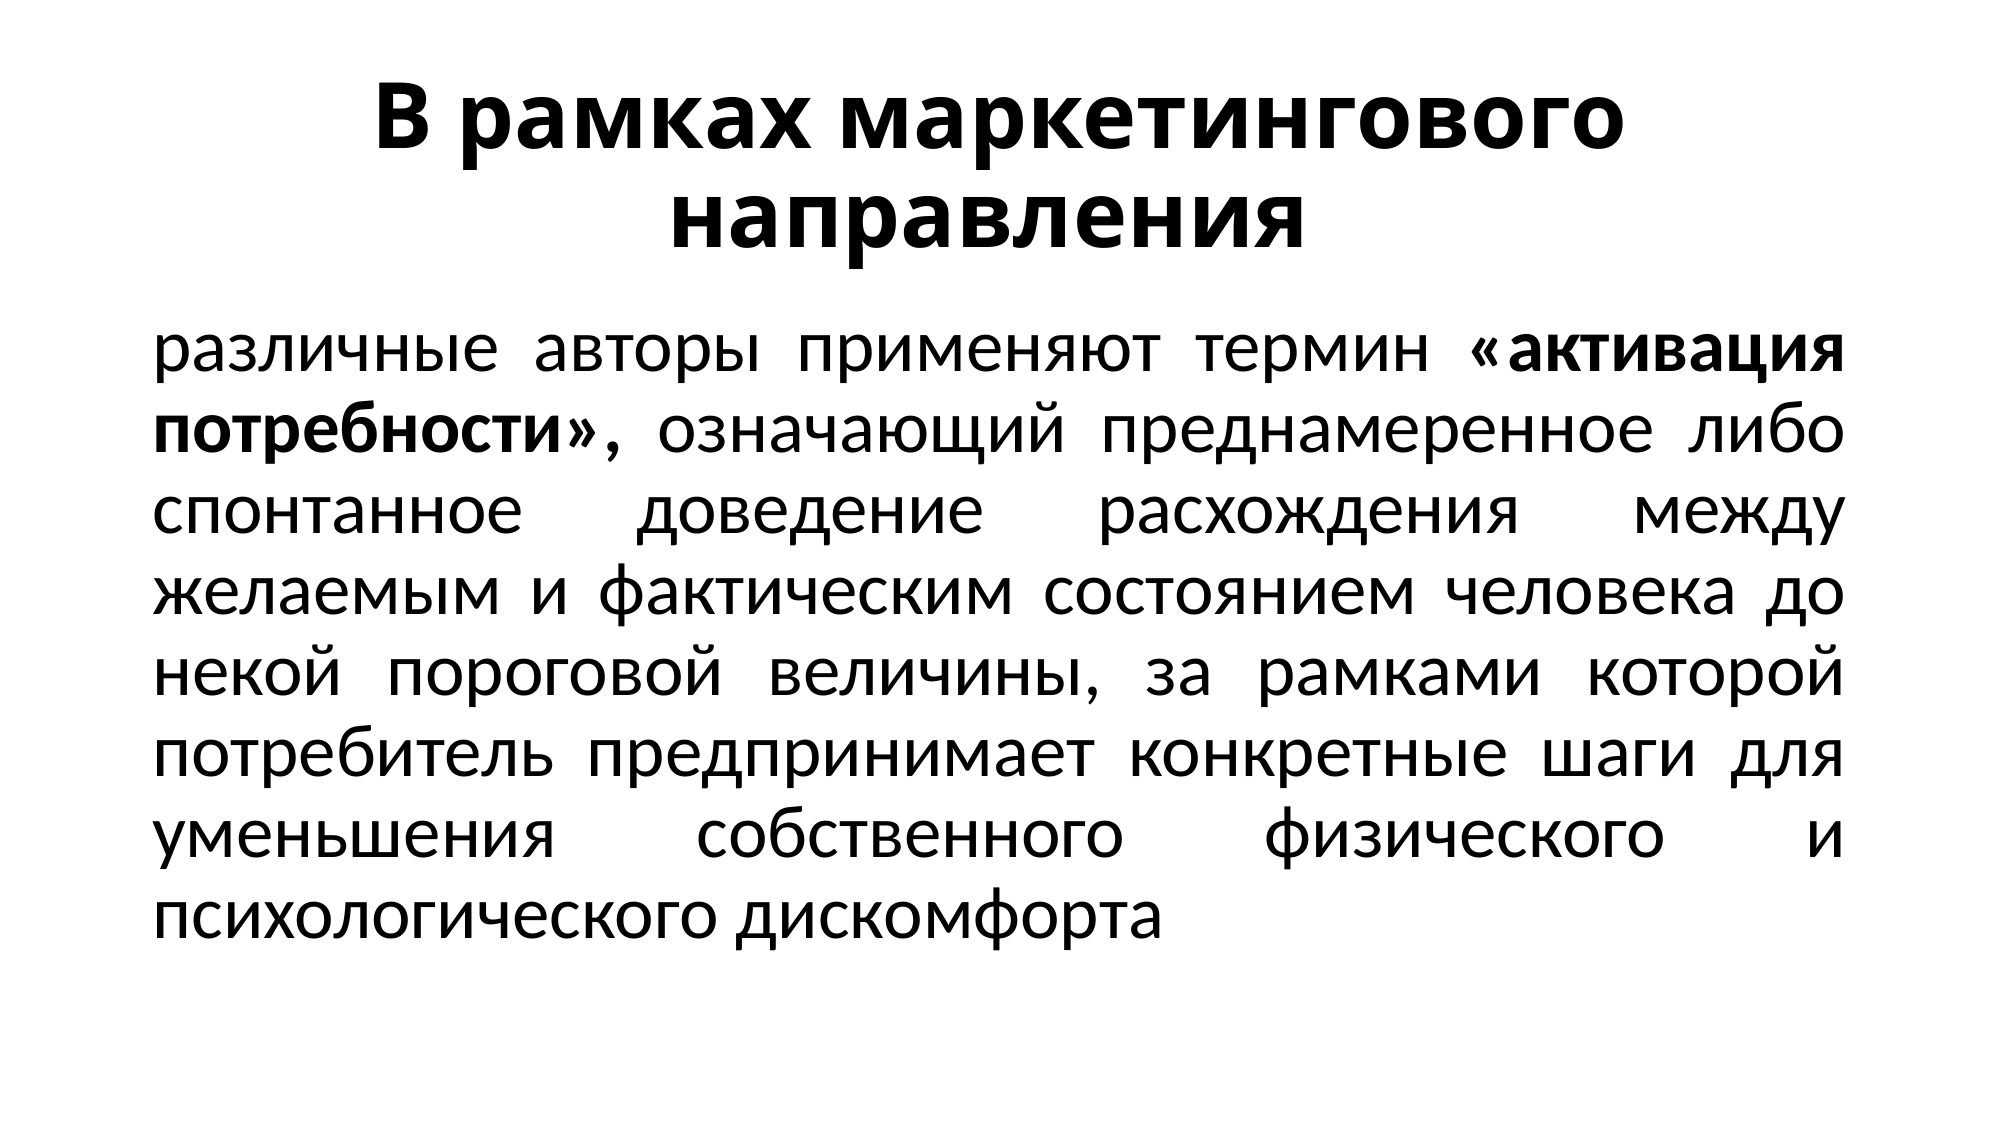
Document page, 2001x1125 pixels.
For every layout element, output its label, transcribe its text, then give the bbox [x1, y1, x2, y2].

title В рамках маркетингового направления [137, 59, 1863, 278]
list различные авторы применяют термин «активация потребности», означающий преднамеренное либо спонтанное доведение расхождения между желаемым и фактическим состоянием человека до некой пороговой величины, за рамками которой потребитель предпринимает конкретные шаги для уменьшения собственного физического и психологического дискомфорта [137, 299, 1863, 1014]
